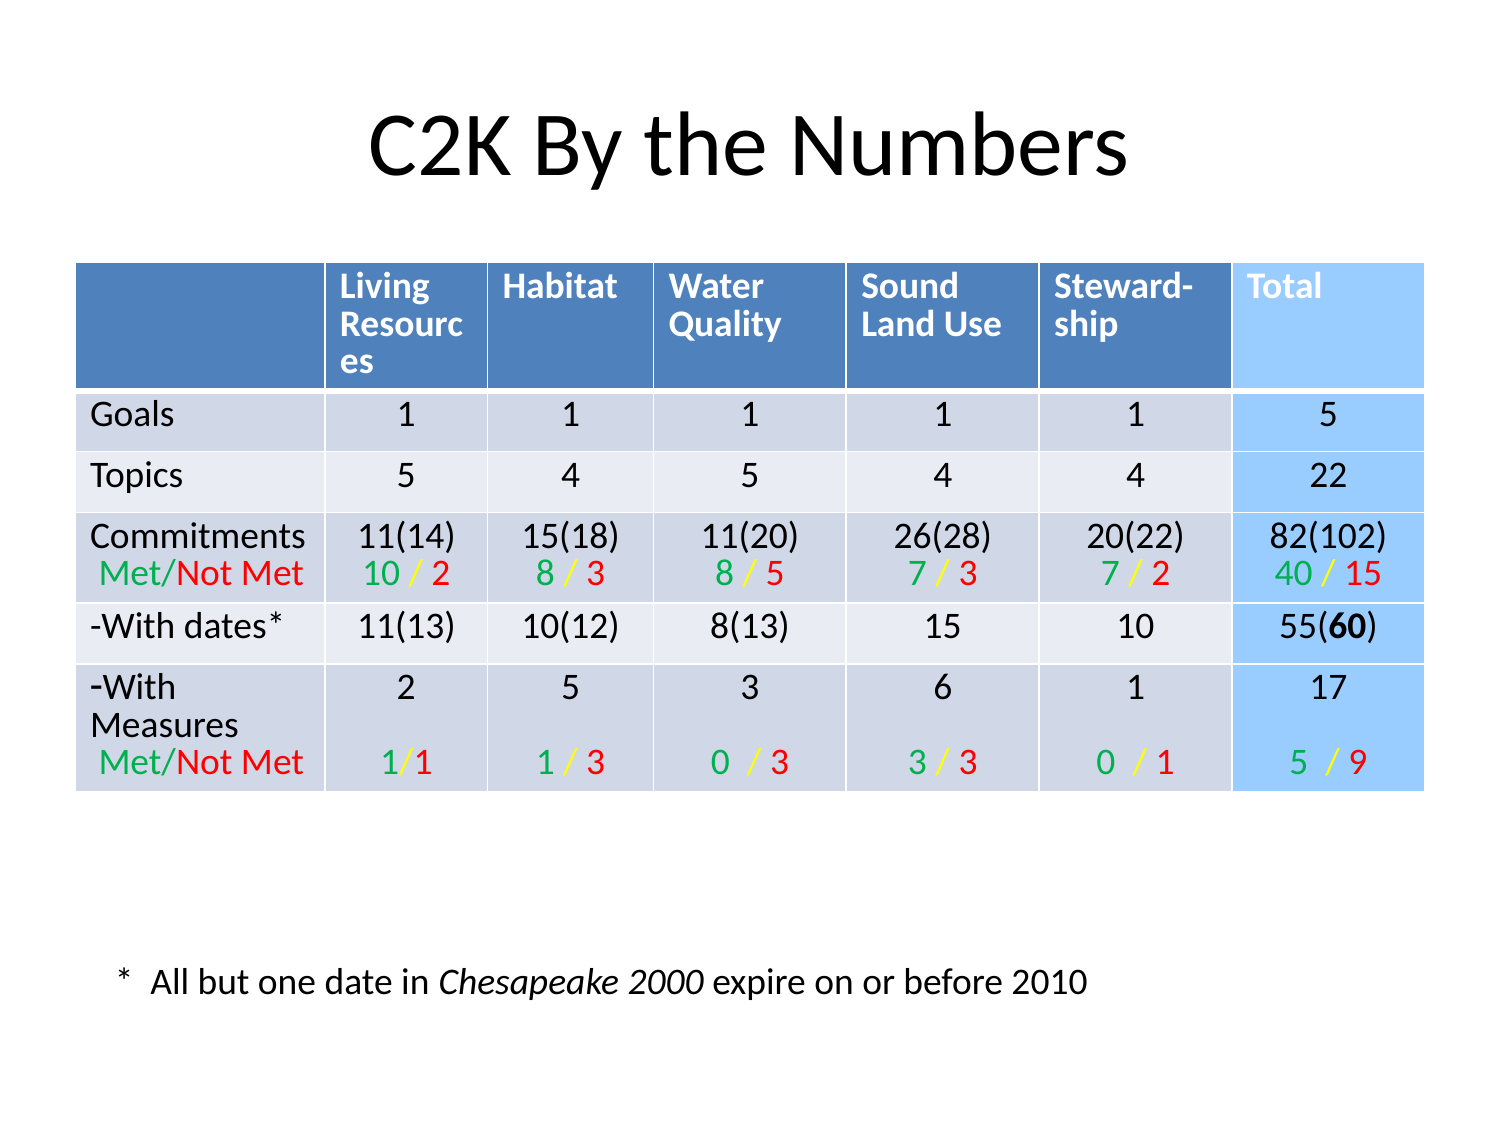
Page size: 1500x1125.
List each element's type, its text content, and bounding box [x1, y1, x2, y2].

table_cell 10 [1040, 604, 1231, 663]
table_cell Topics [76, 452, 324, 512]
table_header Water Quality [654, 263, 845, 388]
table_cell 22 [1233, 452, 1424, 512]
table_cell -With dates* [76, 604, 324, 663]
table_cell 17 5 / 9 [1233, 665, 1424, 791]
table_cell 5 [326, 452, 487, 512]
table_header [76, 263, 324, 388]
table_cell 11(14) 10 / 2 [326, 513, 487, 602]
table_cell 1 [847, 394, 1038, 451]
table_header Sound Land Use [847, 263, 1038, 388]
table_cell Goals [76, 394, 324, 451]
table_cell 6 3 / 3 [847, 665, 1038, 791]
table_cell 26(28) 7 / 3 [847, 513, 1038, 602]
table_header Habitat [488, 263, 653, 388]
table_cell 3 0 / 3 [654, 665, 845, 791]
table_cell 1 [654, 394, 845, 451]
table_cell 5 1 / 3 [488, 665, 653, 791]
text_box * All but one date in Chesapeake 2000 expire on or before 2010 [99, 949, 1275, 1010]
table_cell 82(102) 40 / 15 [1233, 513, 1424, 602]
table_cell 1 0 / 1 [1040, 665, 1231, 791]
table_cell 1 [488, 394, 653, 451]
table_cell 4 [1040, 452, 1231, 512]
table_cell 11(20) 8 / 5 [654, 513, 845, 602]
table_cell 5 [654, 452, 845, 512]
table_cell 10(12) [488, 604, 653, 663]
table_cell 11(13) [326, 604, 487, 663]
table_cell With Measures Met/Not Met [76, 665, 324, 791]
table_cell 1 [326, 394, 487, 451]
table_cell Commitments Met/Not Met [76, 513, 324, 602]
table_cell 4 [488, 452, 653, 512]
table_cell 20(22) 7 / 2 [1040, 513, 1231, 602]
table_cell 8(13) [654, 604, 845, 663]
table_cell 4 [847, 452, 1038, 512]
table_cell 1 [1040, 394, 1231, 451]
table_cell 15(18) 8 / 3 [488, 513, 653, 602]
table_header Total [1233, 263, 1424, 388]
table_header Steward-ship [1040, 263, 1231, 388]
table_cell 15 [847, 604, 1038, 663]
table_cell 2 1/1 [326, 665, 487, 791]
table_cell 5 [1233, 394, 1424, 451]
table_header Living Resources [326, 263, 487, 388]
table_cell 55(60) [1233, 604, 1424, 663]
title C2K By the Numbers [75, 45, 1425, 233]
